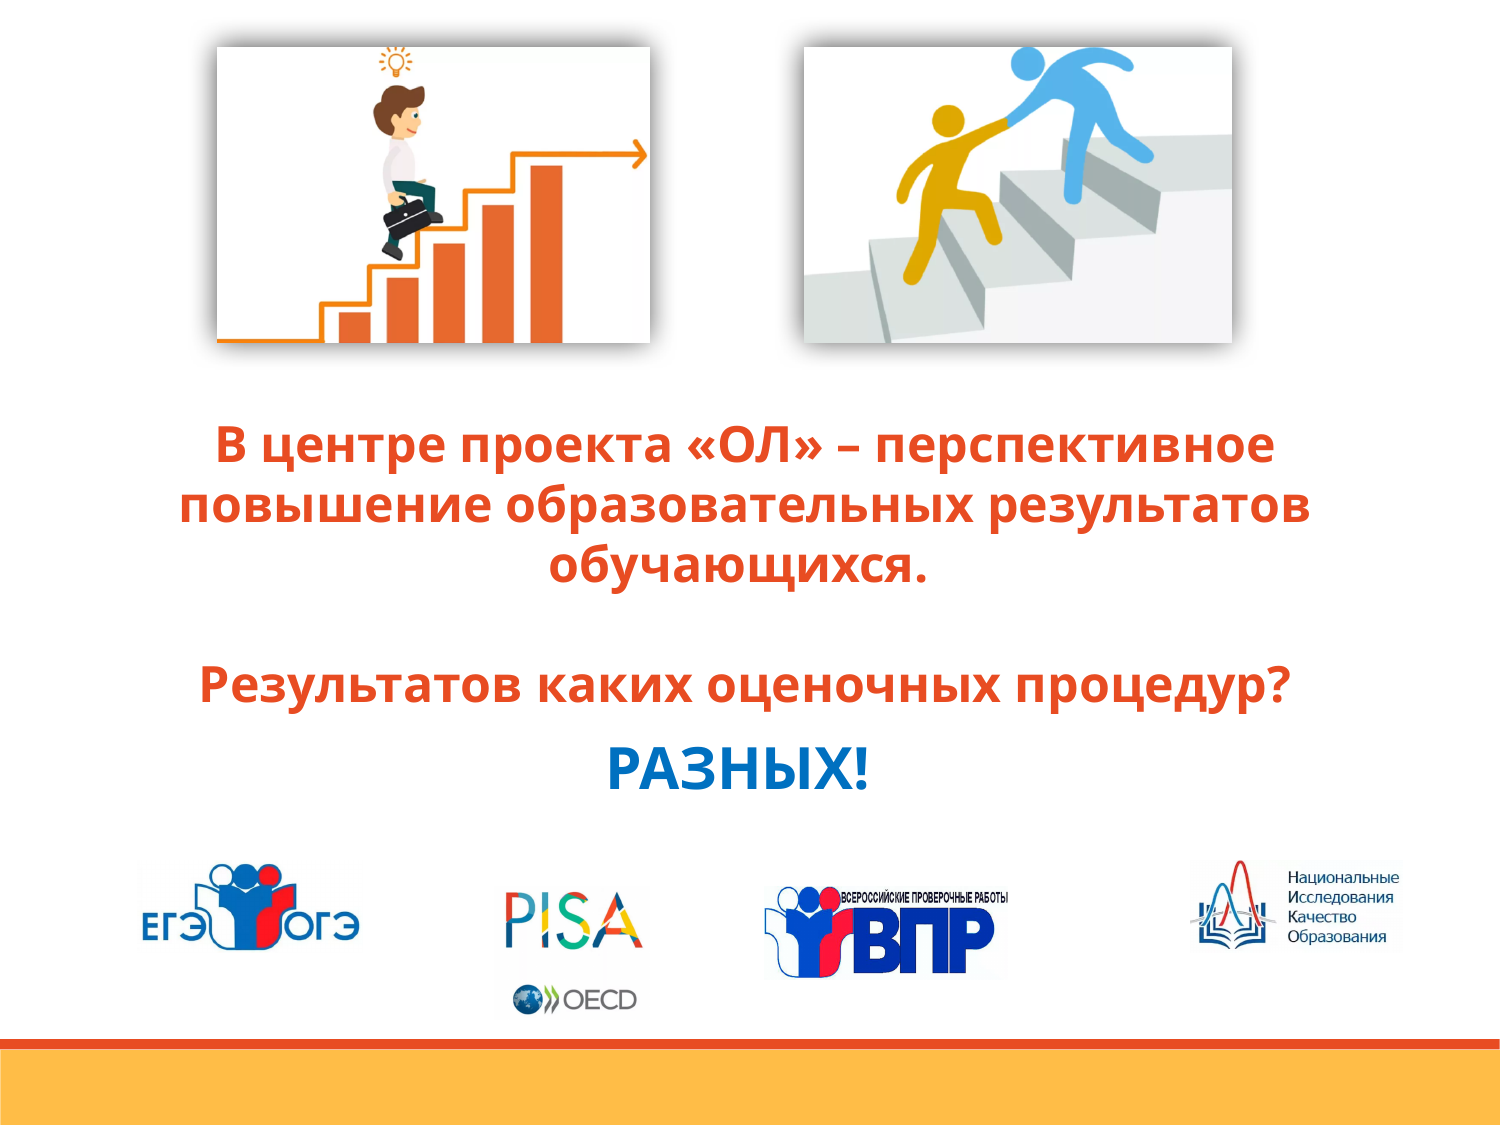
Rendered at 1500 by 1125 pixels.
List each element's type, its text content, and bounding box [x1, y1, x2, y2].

text_box В центре проекта «ОЛ» – перспективное повышение образовательных результатов обучающихся. Результатов каких оценочных процедур? [61, 404, 1430, 720]
picture [764, 885, 1009, 980]
picture [1189, 860, 1403, 954]
picture [136, 859, 363, 954]
picture [804, 46, 1233, 343]
picture [217, 46, 650, 343]
text_box РАЗНЫХ! [524, 723, 967, 809]
picture [493, 885, 650, 1021]
